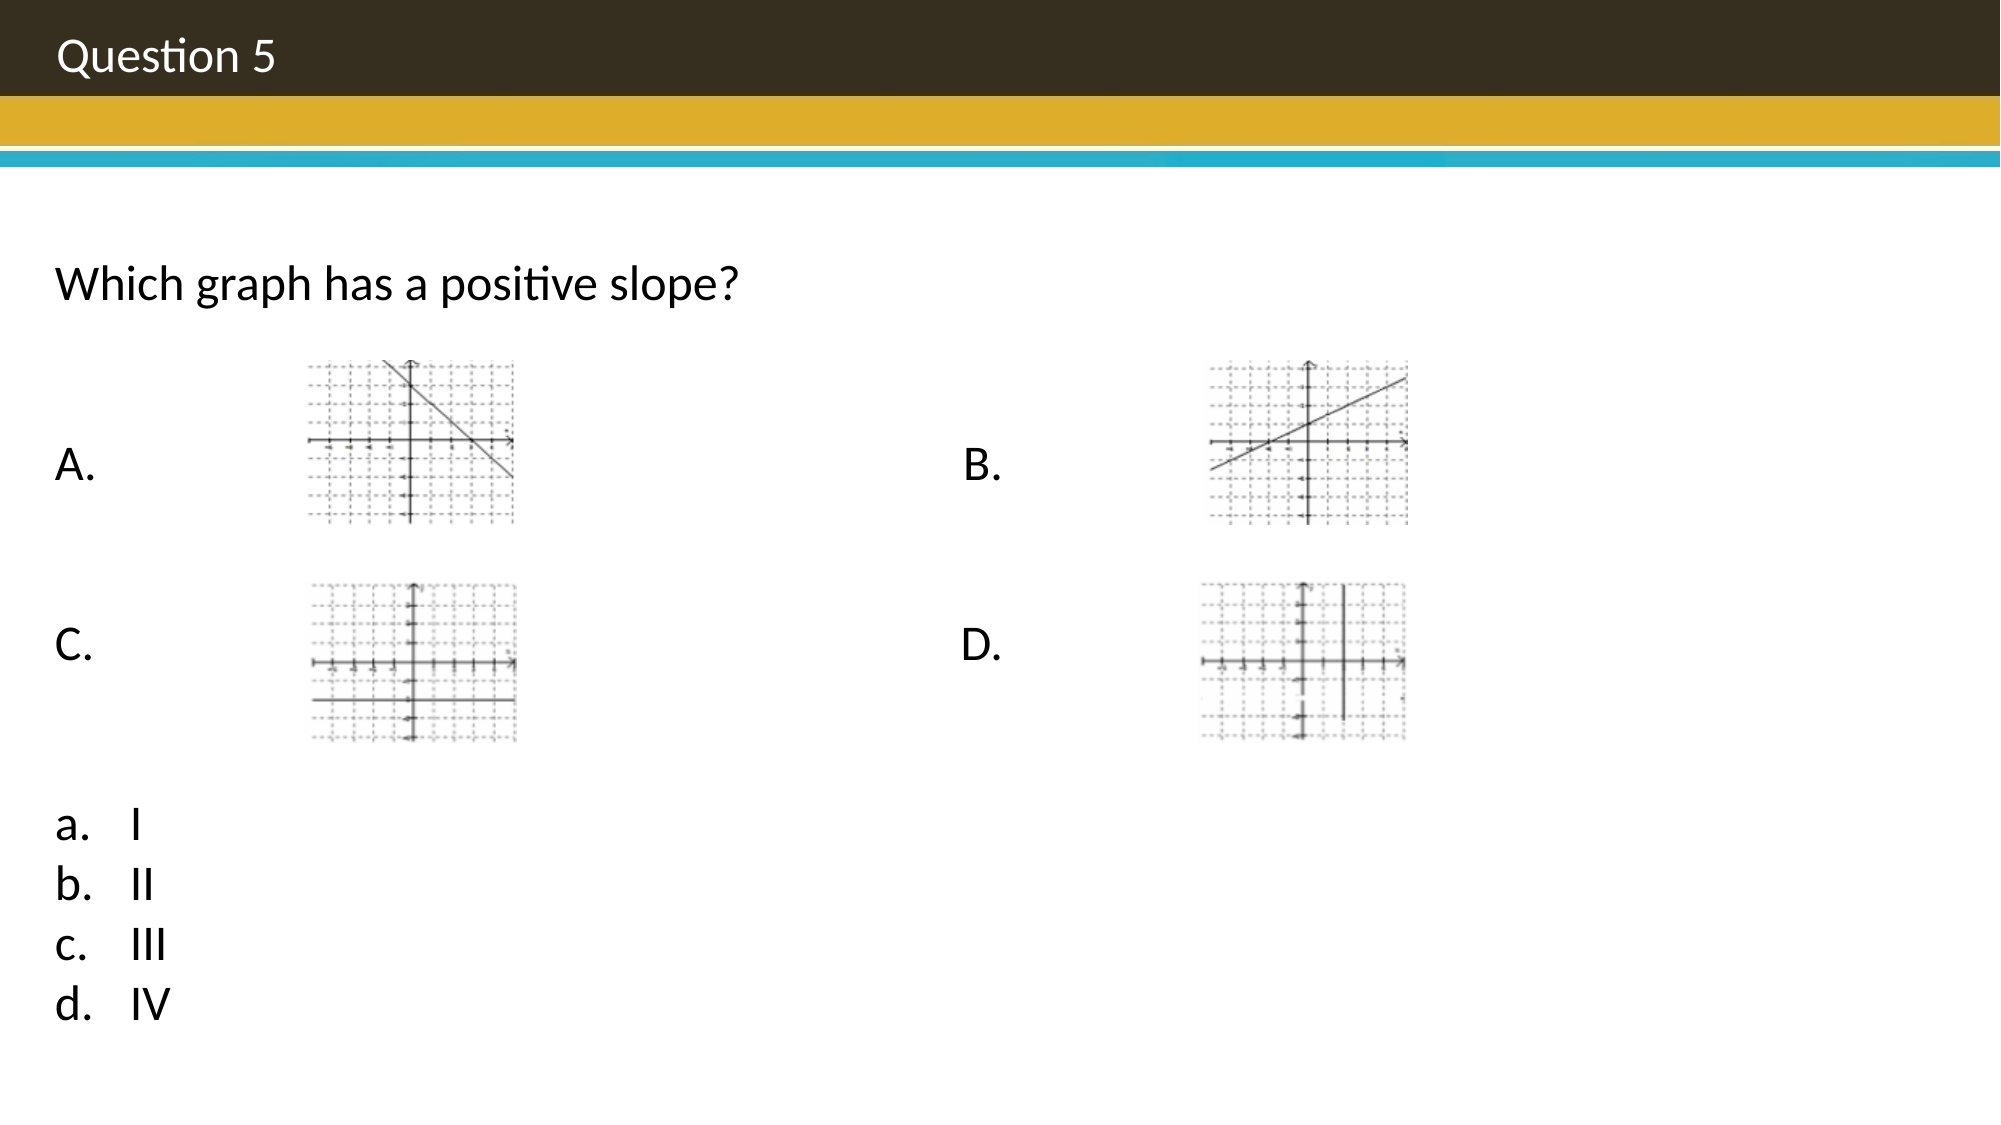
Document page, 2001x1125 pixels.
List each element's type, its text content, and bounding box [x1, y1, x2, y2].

text_box Which graph has a positive slope? A. B. C. D. I II III IV [40, 243, 1898, 1125]
picture [1198, 581, 1407, 743]
picture [1203, 360, 1409, 525]
picture [0, 0, 2000, 167]
picture [302, 581, 517, 743]
picture [302, 360, 517, 525]
text_box Question 5 [41, 14, 293, 90]
